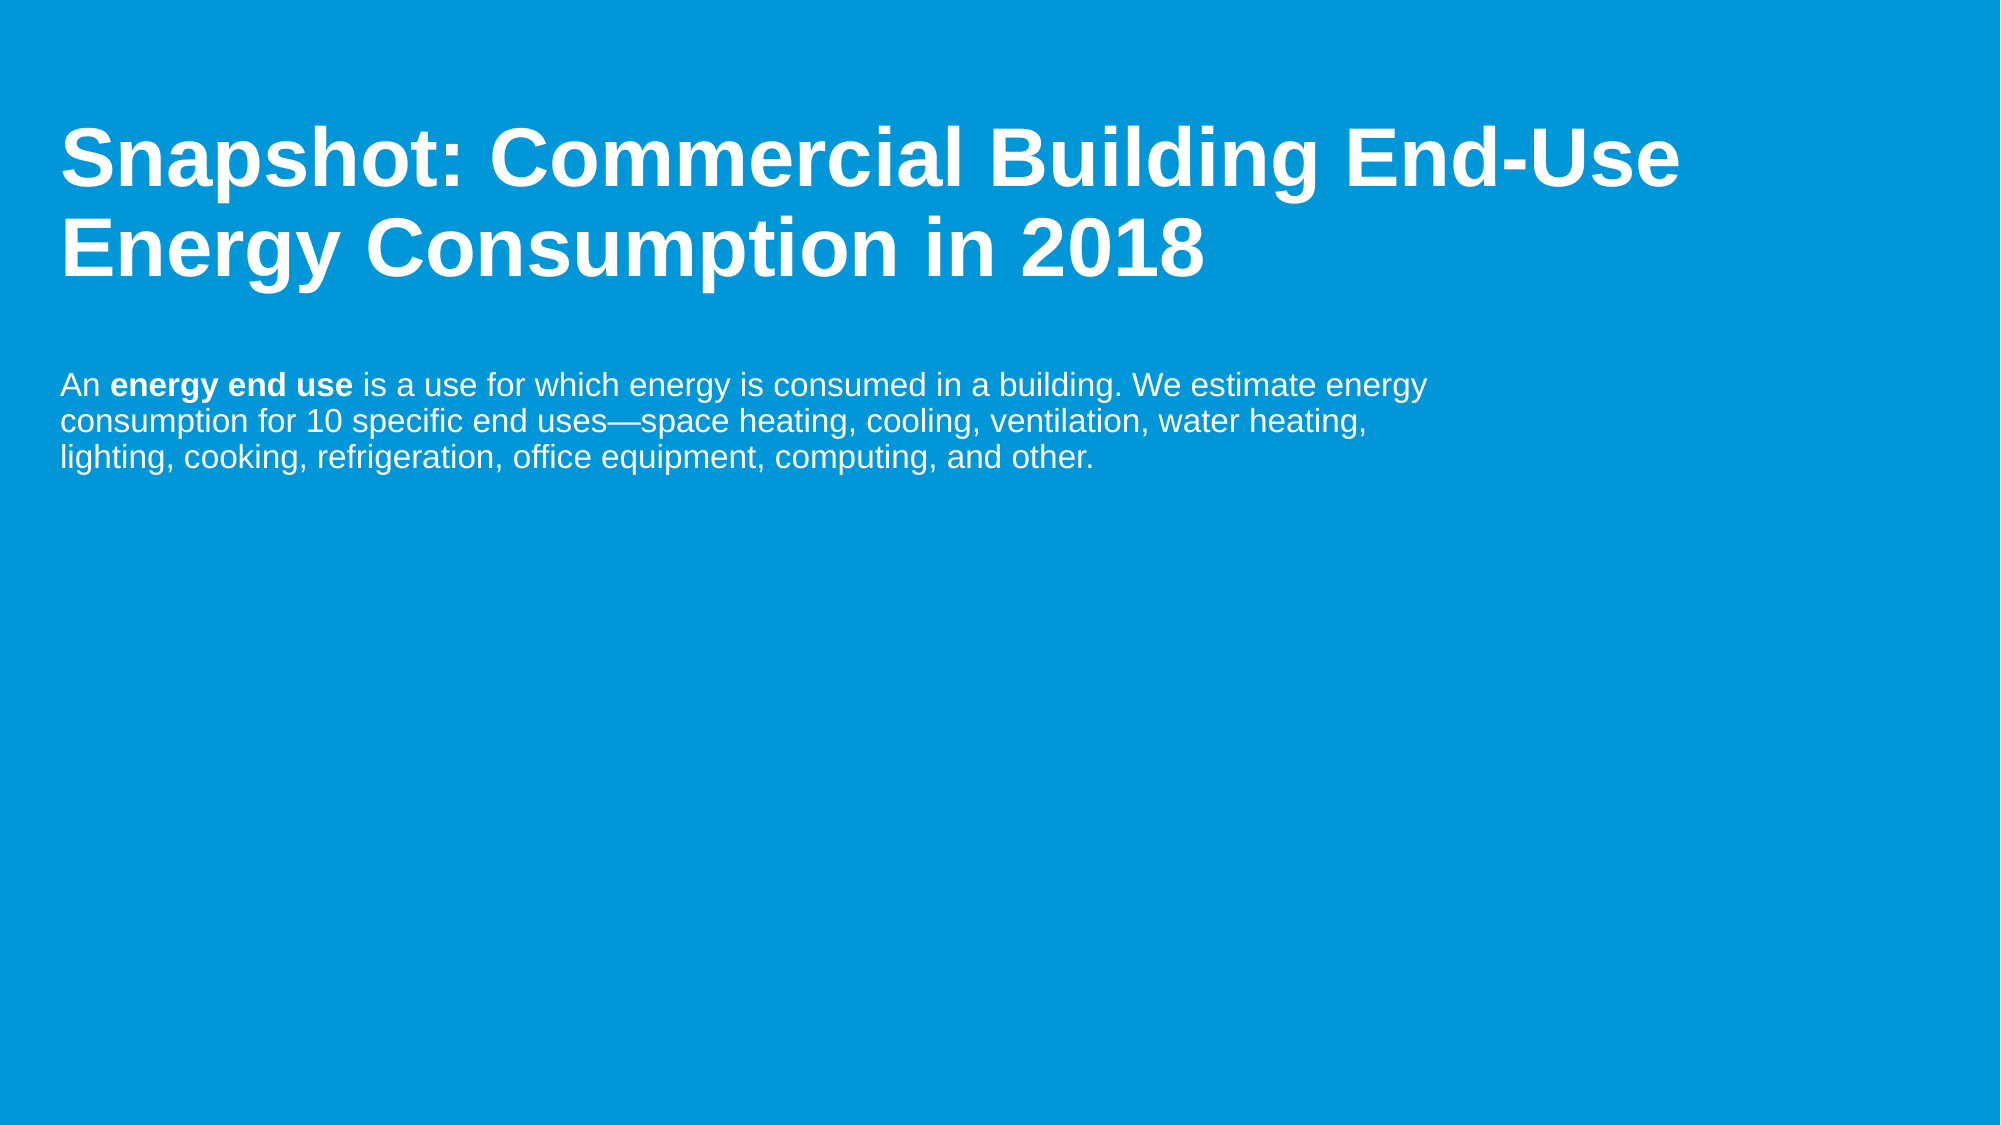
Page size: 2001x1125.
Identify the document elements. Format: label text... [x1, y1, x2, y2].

title Snapshot: Commercial Building End-Use Energy Consumption in 2018 [44, 57, 1854, 303]
list An energy end use is a use for which energy is consumed in a building. We estimate energy consumption for 10 specific end uses—space heating, cooling, ventilation, water heating, lighting, cooking, refrigeration, office equipment, computing, and other. [44, 360, 1446, 1003]
